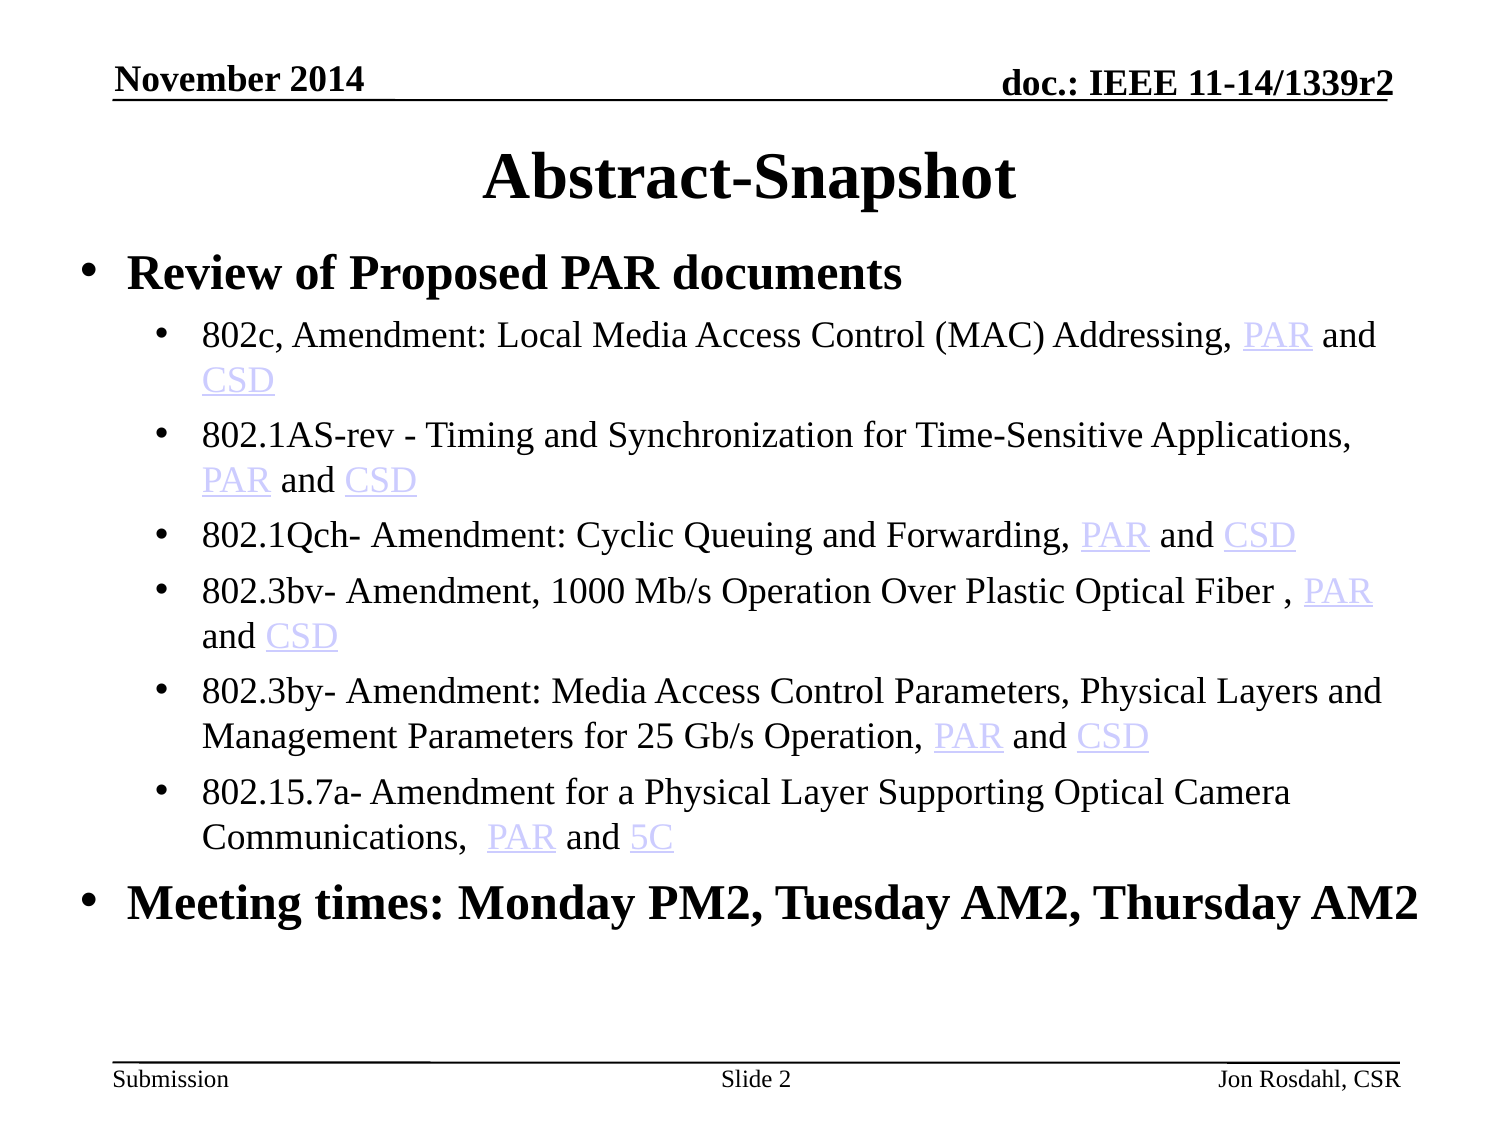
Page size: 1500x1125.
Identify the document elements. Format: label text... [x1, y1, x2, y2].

title Abstract-Snapshot [112, 112, 1388, 231]
slide_number Slide 2 [712, 1061, 800, 1123]
list Review of Proposed PAR documents 802c, Amendment: Local Media Access Control (MAC) Addressing, PAR and CSD 802.1AS-rev - Timing and Synchronization for Time-Sensitive Applications, PAR and CSD 802.1Qch- Amendment: Cyclic Queuing and Forwarding, PAR and CSD 802.3bv- Amendment, 1000 Mb/s Operation Over Plastic Optical Fiber , PAR and CSD 802.3by- Amendment: Media Access Control Parameters, Physical Layers and Management Parameters for 25 Gb/s Operation, PAR and CSD 802.15.7a- Amendment for a Physical Layer Supporting Optical Camera Communications, PAR and 5C Meeting times: Monday PM2, Tuesday AM2, Thursday AM2 [64, 231, 1448, 1001]
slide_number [114, 54, 540, 100]
footer Jon Rosdahl, CSR [902, 1061, 1402, 1093]
